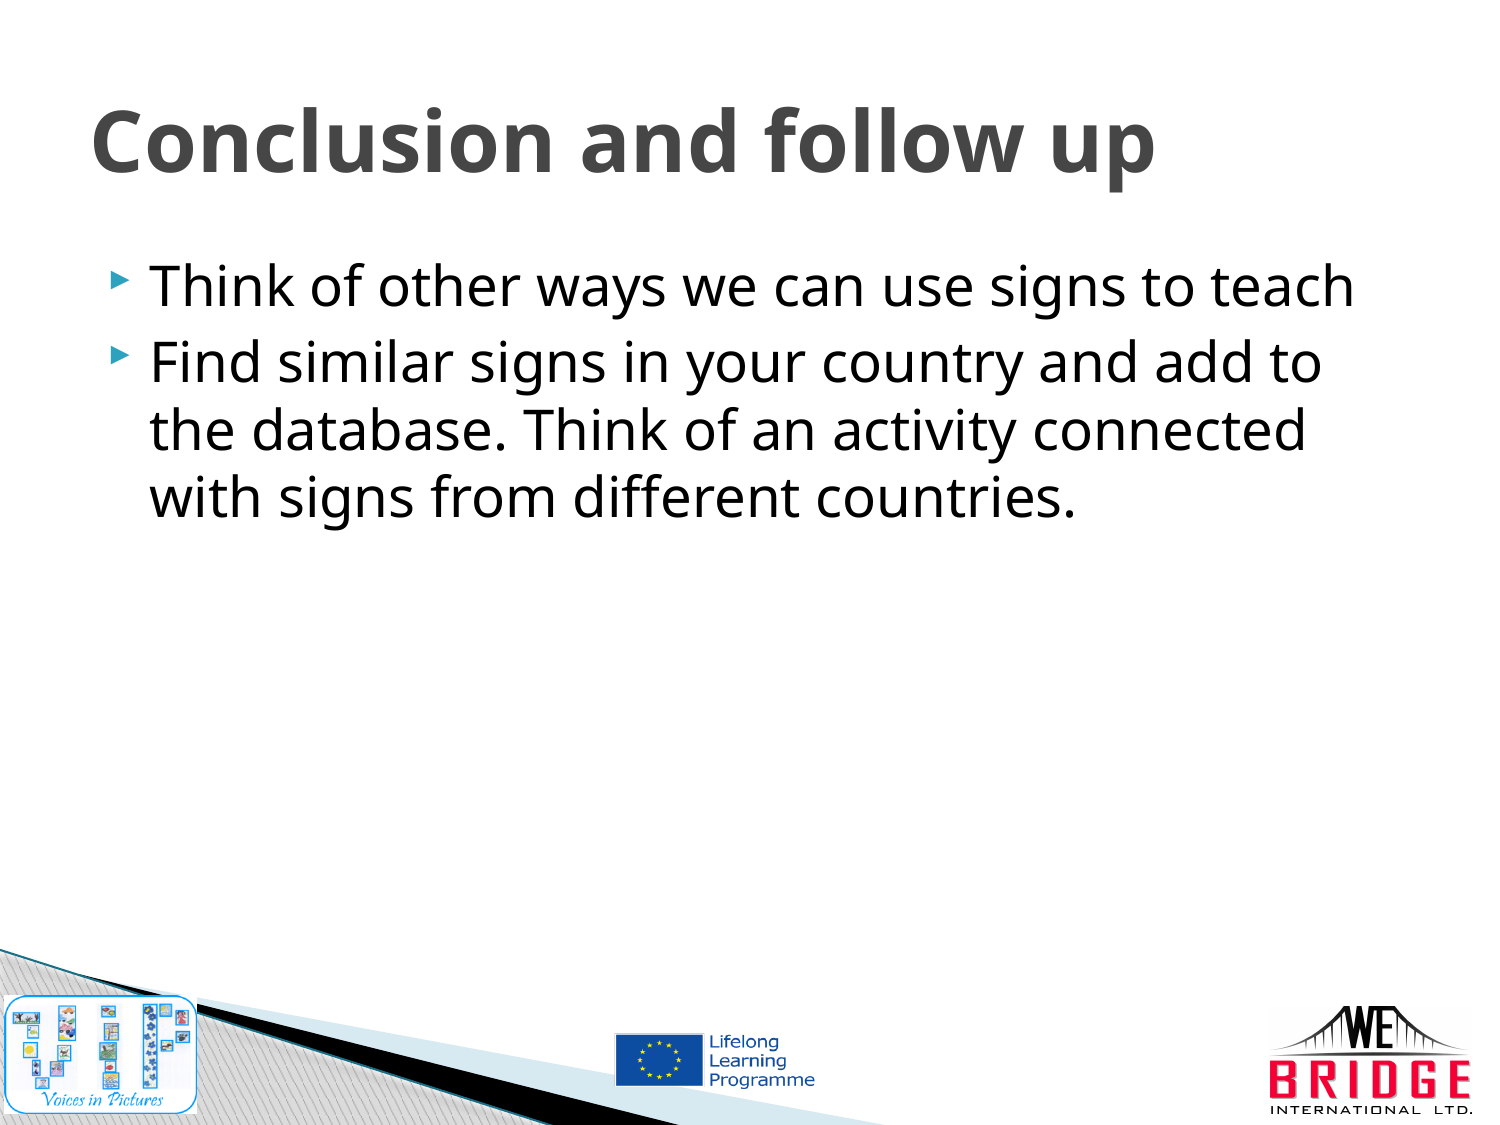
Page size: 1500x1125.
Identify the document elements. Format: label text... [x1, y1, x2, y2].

picture [1269, 1006, 1473, 1114]
list Think of other ways we can use signs to teach Find similar signs in your country and add to the database. Think of an activity connected with signs from different countries. [75, 243, 1425, 986]
picture [608, 1027, 833, 1105]
picture [4, 994, 197, 1114]
title Conclusion and follow up [75, 45, 1425, 233]
